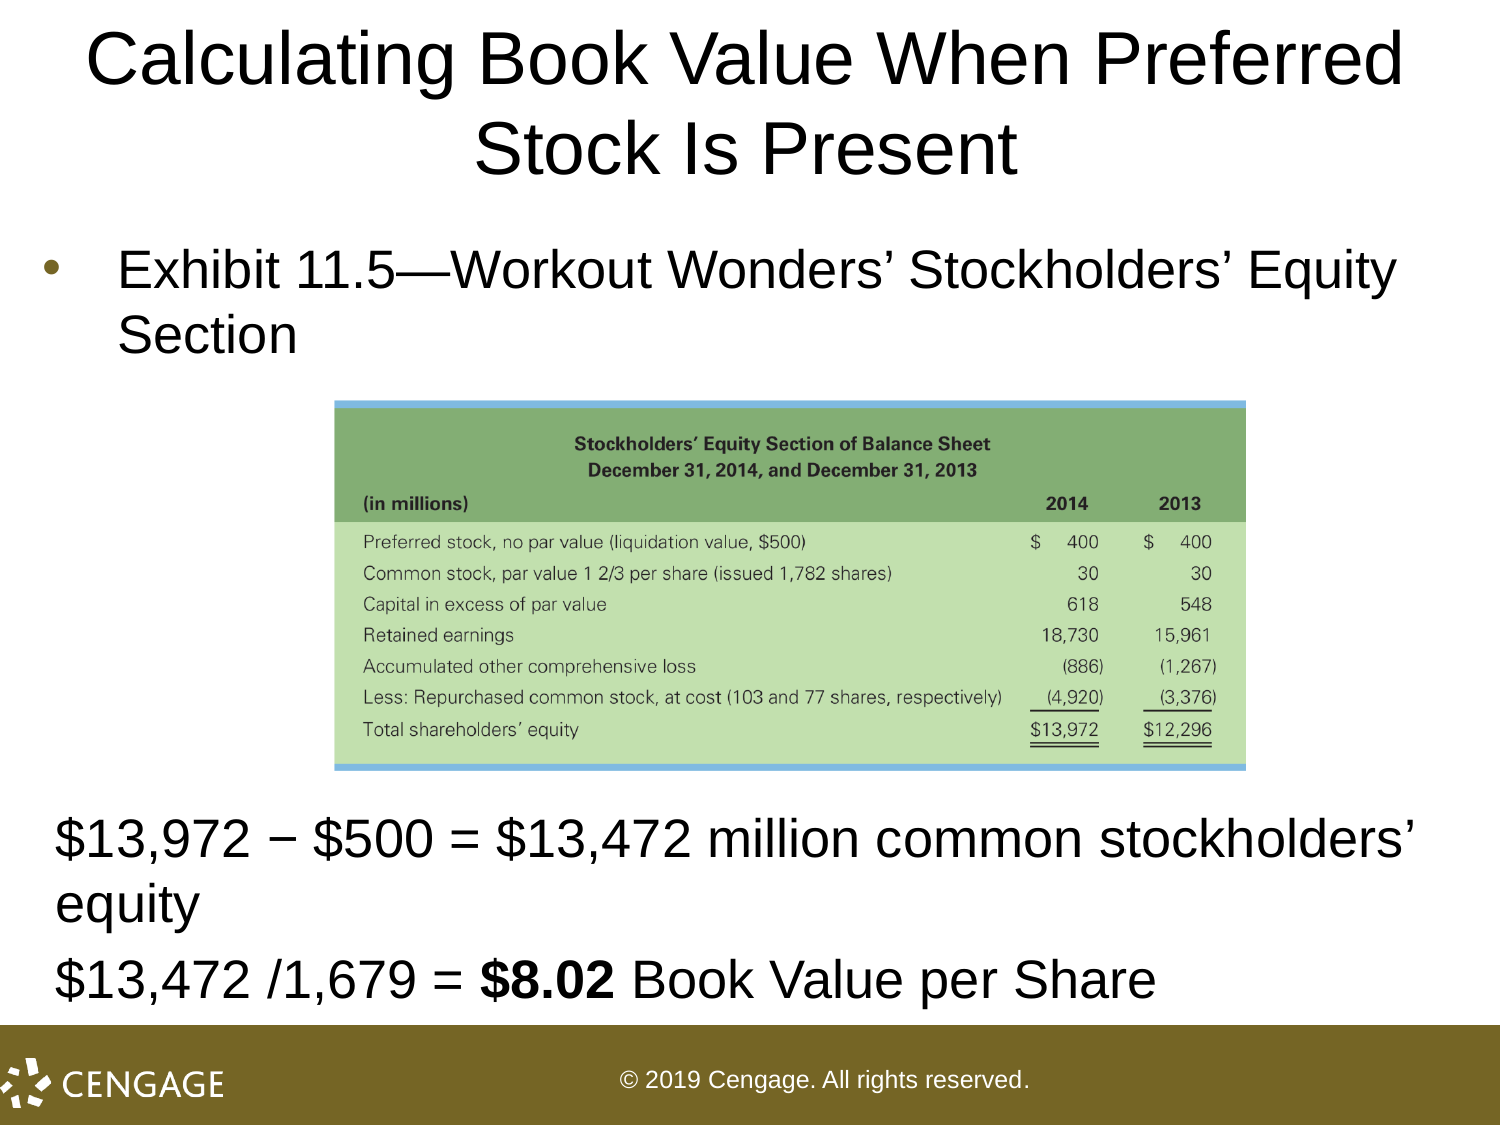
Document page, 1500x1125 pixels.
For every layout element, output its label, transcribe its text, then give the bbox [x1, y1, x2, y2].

title Calculating Book Value When Preferred Stock Is Present [22, 17, 1470, 183]
list $13,972 − $500 = $13,472 million common stockholders’ equity $13,472 /1,679 = $8.02 Book Value per Share [40, 796, 1454, 1010]
picture [332, 397, 1246, 776]
picture [0, 1058, 223, 1108]
list Exhibit 11.5—Workout Wonders’ Stockholders’ Equity Section [27, 226, 1473, 369]
